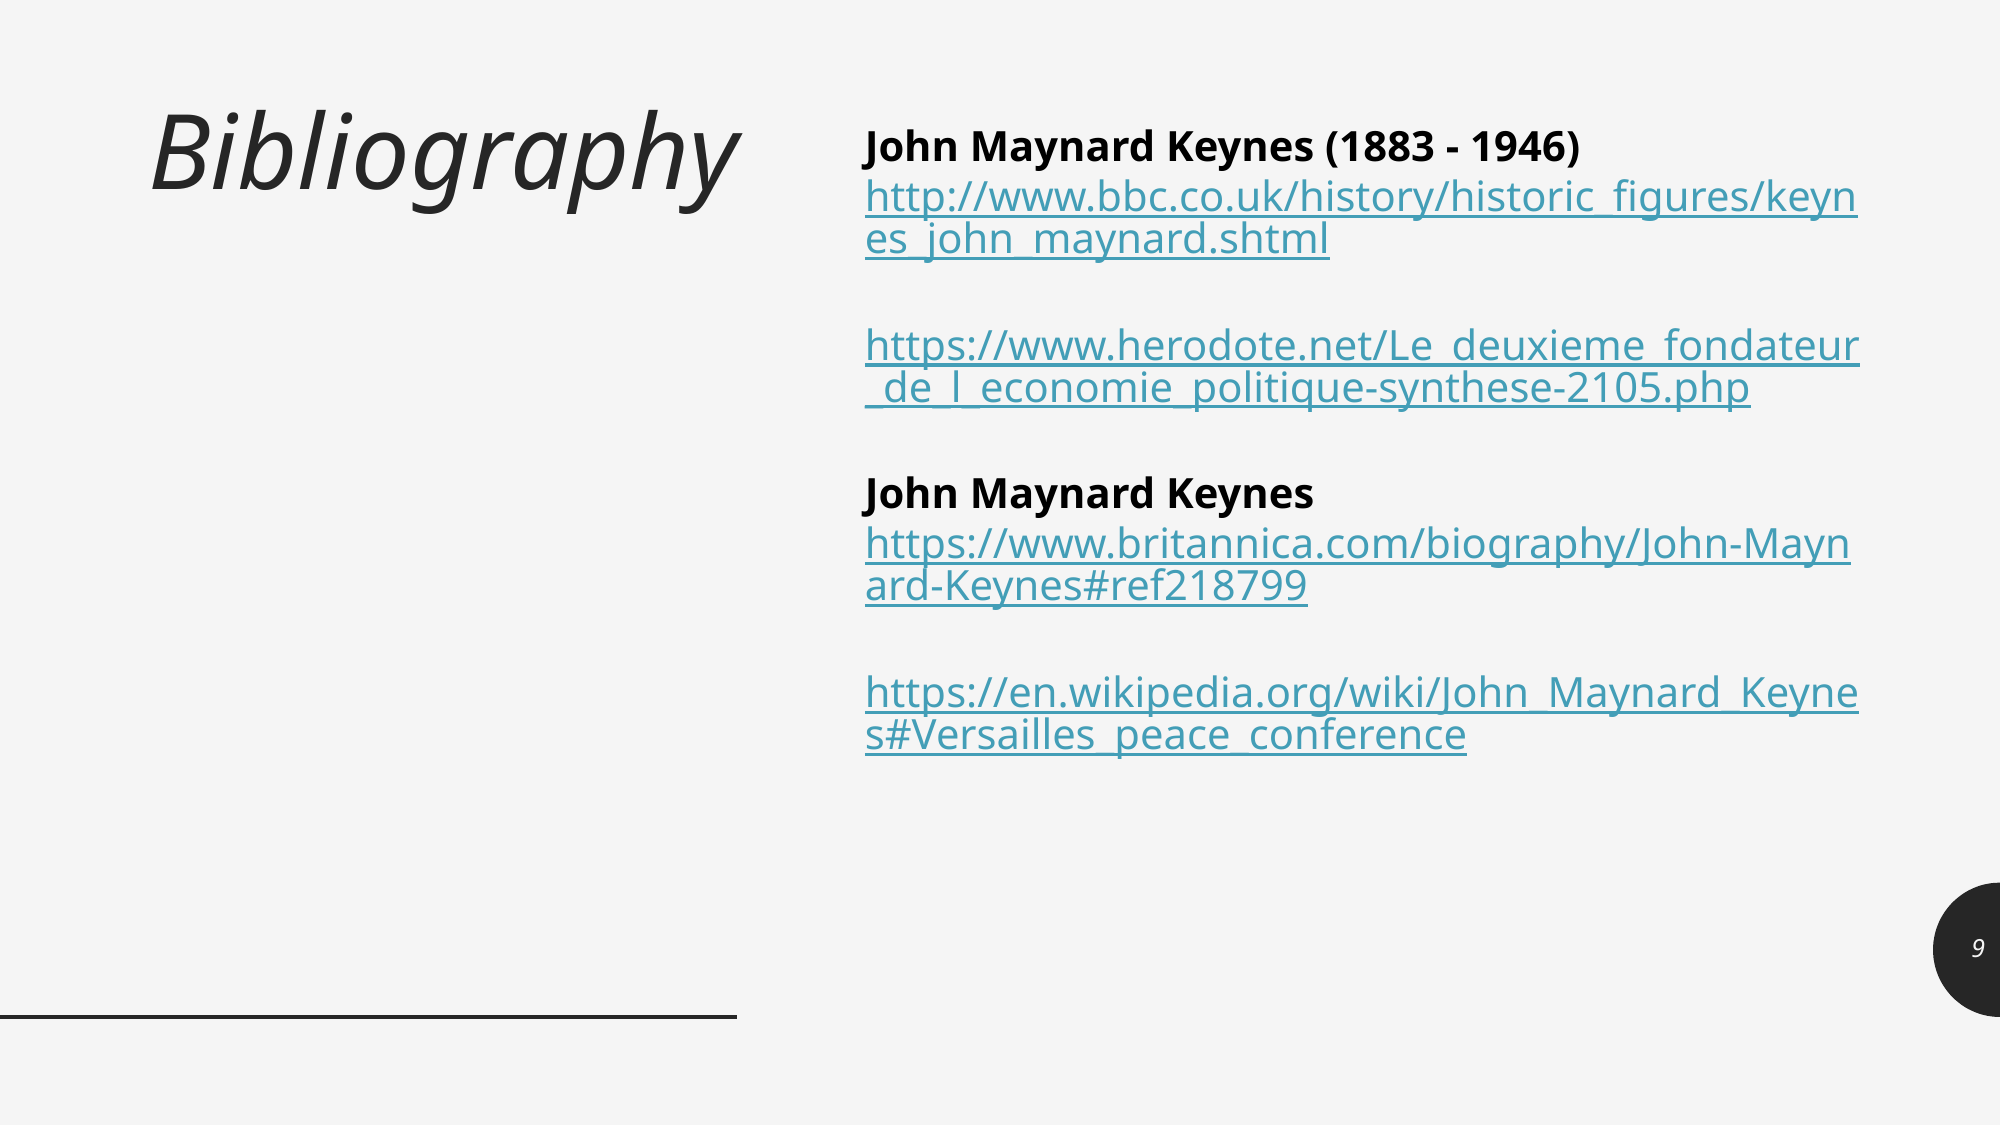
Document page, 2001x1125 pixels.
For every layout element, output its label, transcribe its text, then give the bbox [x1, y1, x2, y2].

slide_number 9 [1933, 919, 2000, 980]
title Bibliography [87, 91, 754, 905]
text_box John Maynard Keynes (1883 - 1946) http://www.bbc.co.uk/history/historic_figures/keynes_john_maynard.shtml https://www.herodote.net/Le_deuxieme_fondateur_de_l_economie_politique-synthese-2105.php John Maynard Keynes https://www.britannica.com/biography/John-Maynard-Keynes#ref218799 https://en.wikipedia.org/wiki/John_Maynard_Keynes#Versailles_peace_conference [849, 112, 1875, 925]
